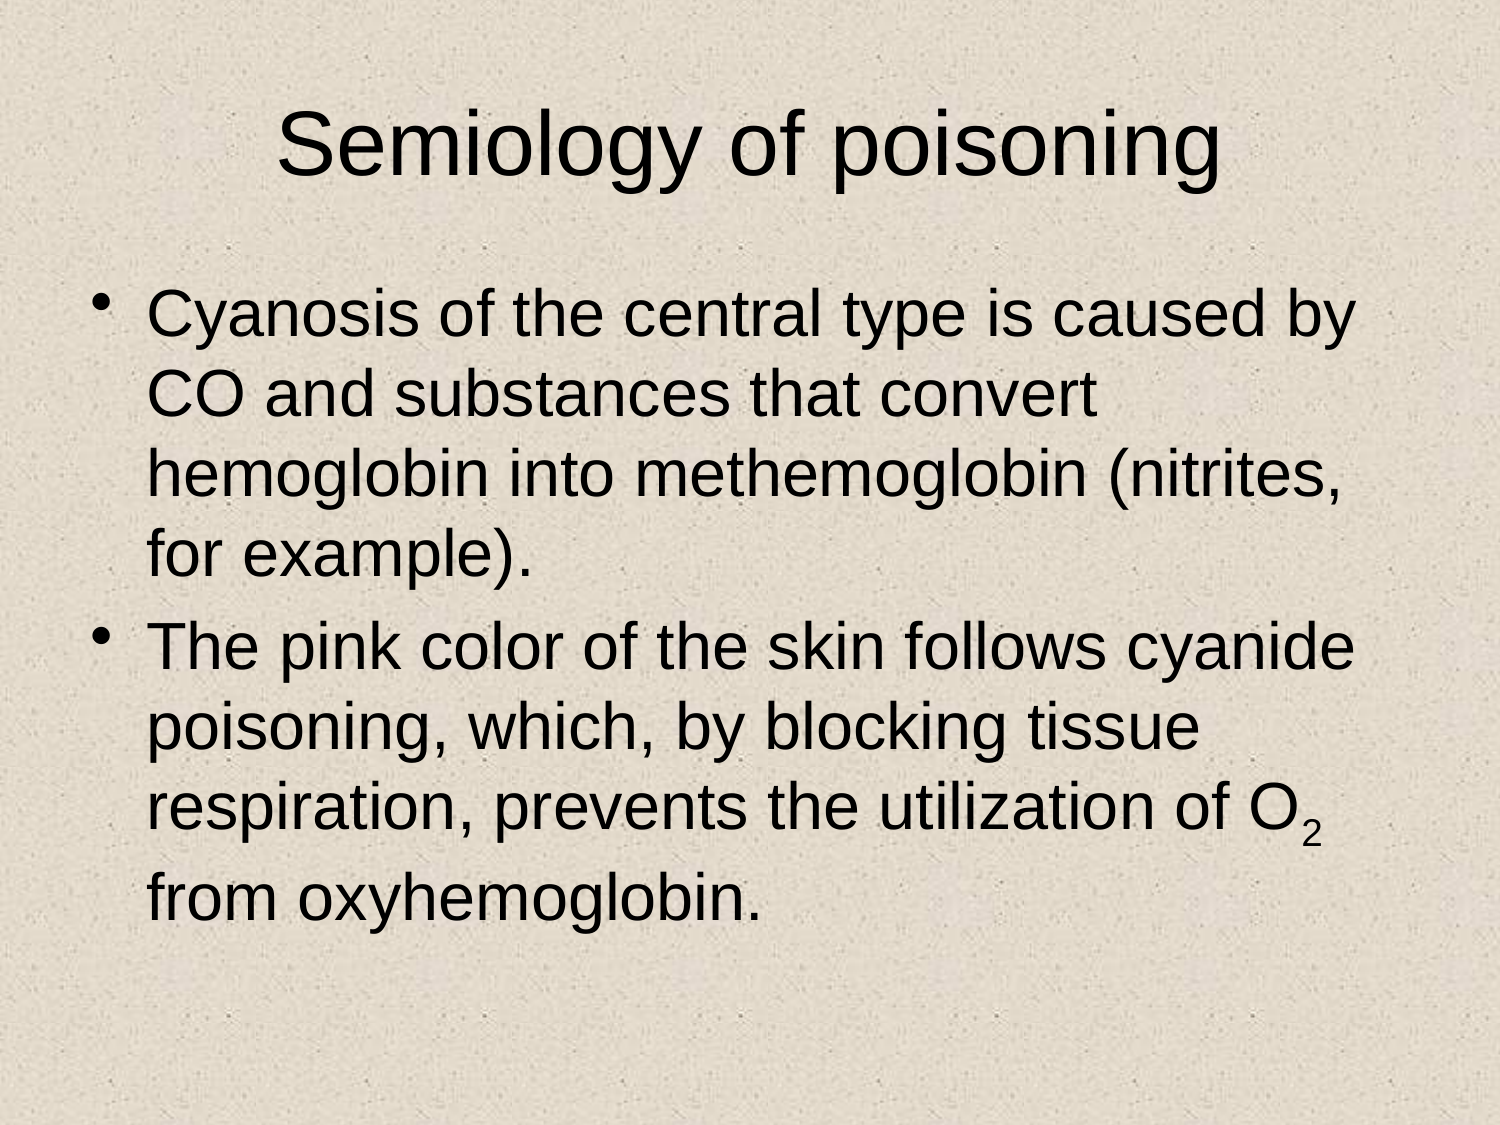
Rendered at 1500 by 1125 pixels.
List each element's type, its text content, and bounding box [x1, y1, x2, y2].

picture [0, 0, 1500, 1125]
title Semiology of poisoning [75, 45, 1425, 233]
list Cyanosis of the central type is caused by CO and substances that convert hemoglobin into methemoglobin (nitrites, for example). The pink color of the skin follows cyanide poisoning, which, by blocking tissue respiration, prevents the utilization of O2 from oxyhemoglobin. [75, 262, 1425, 1005]
